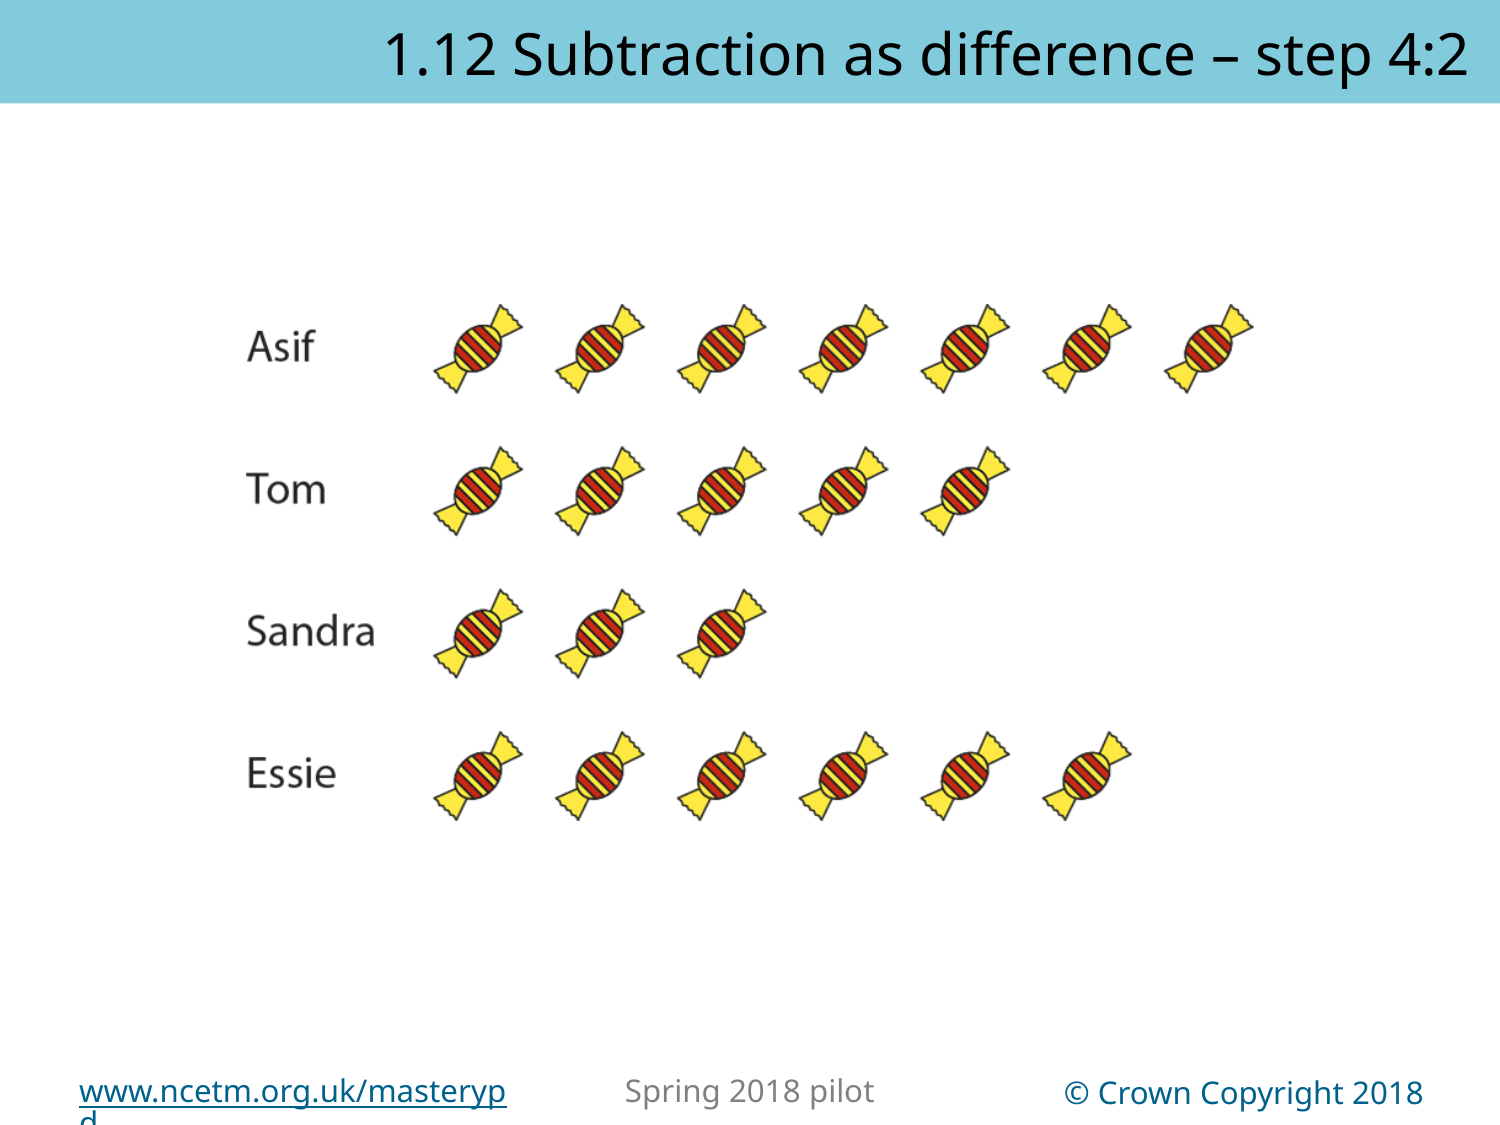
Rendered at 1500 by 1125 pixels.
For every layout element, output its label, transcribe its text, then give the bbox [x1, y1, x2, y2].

picture [246, 303, 1254, 822]
list 1.12 Subtraction as difference – step 4:2 [0, 0, 1500, 104]
